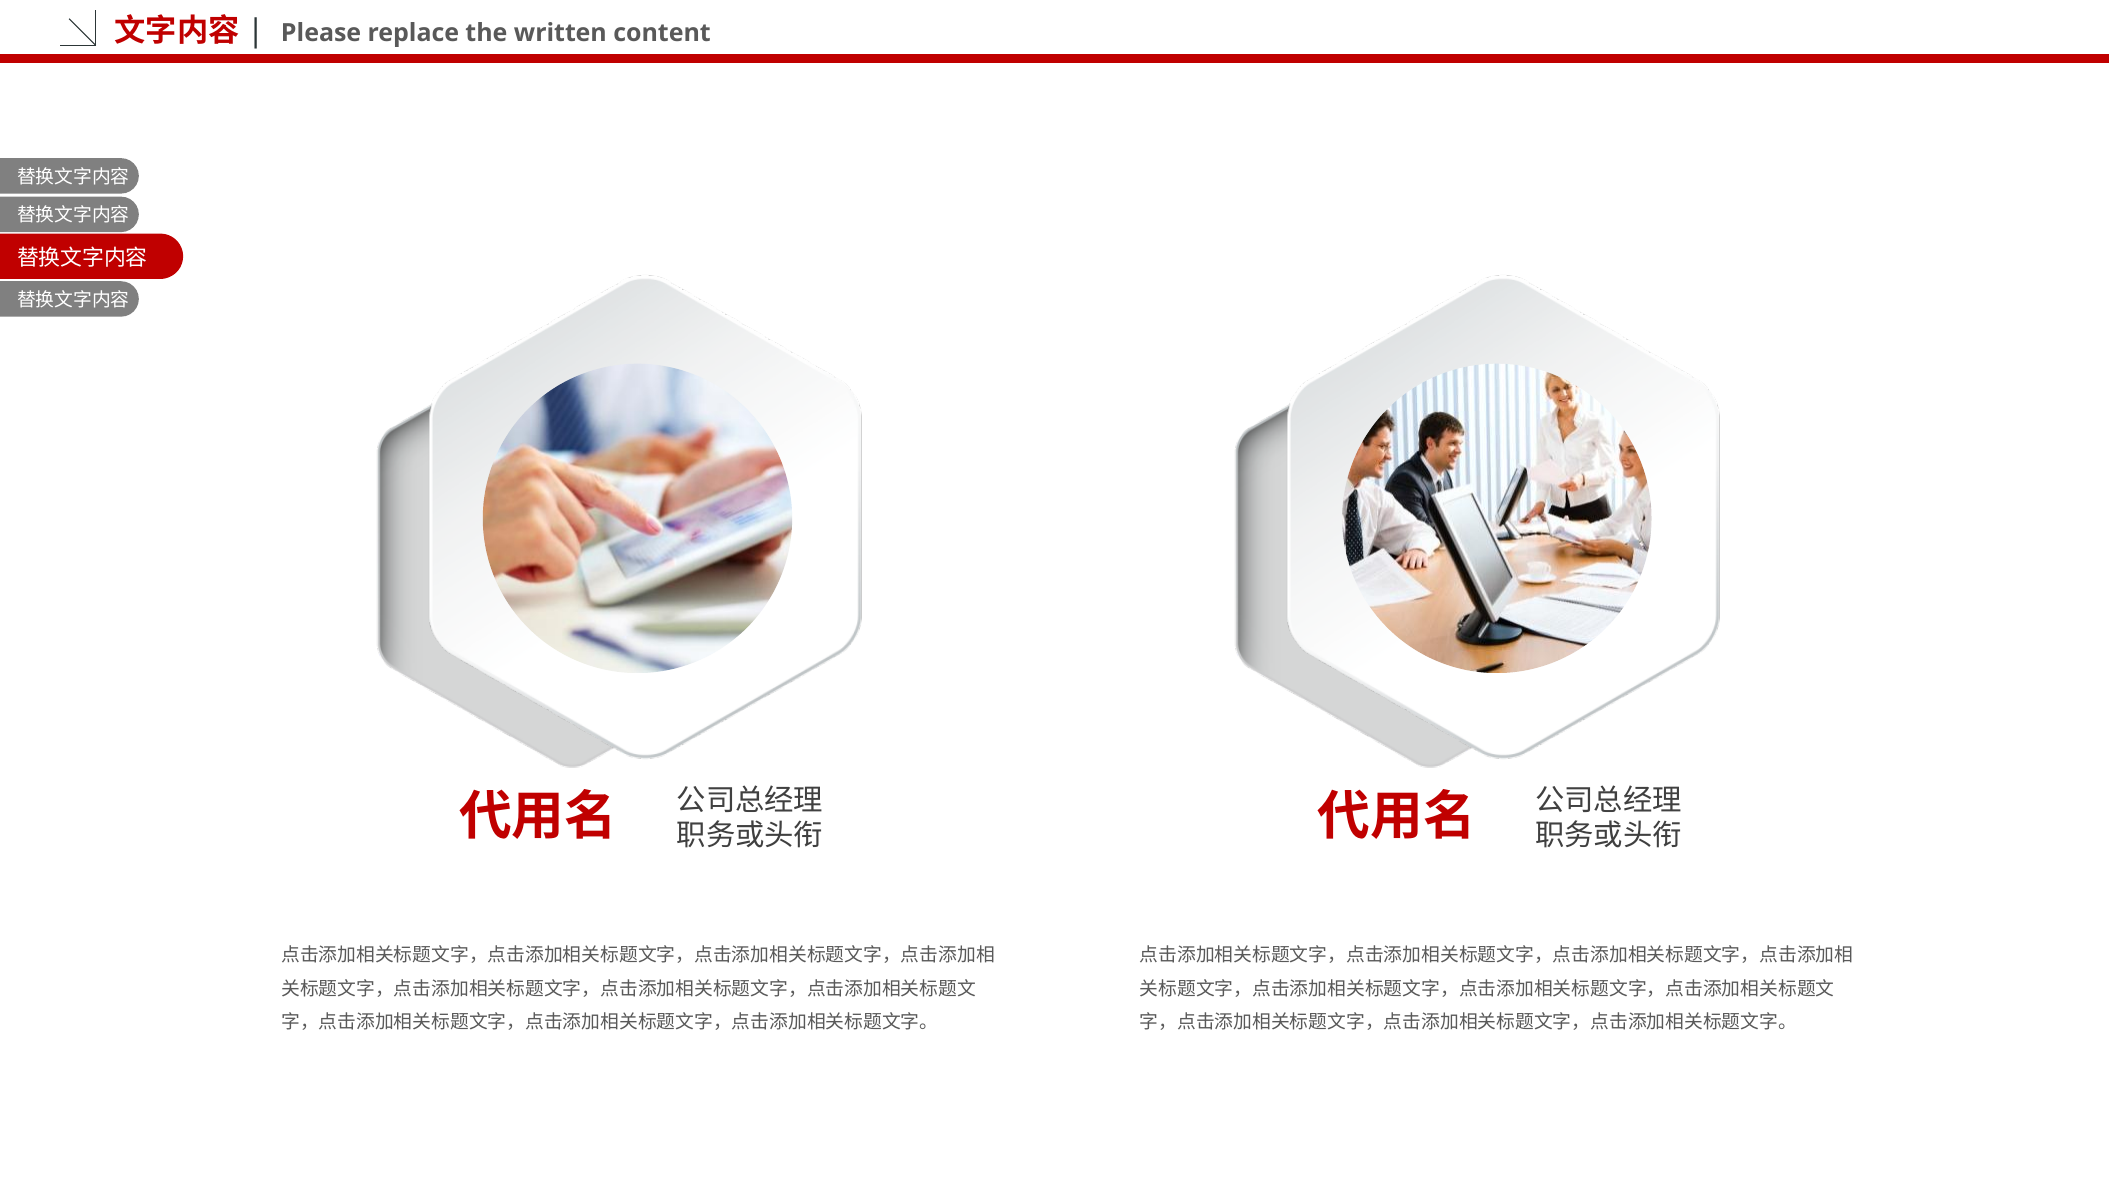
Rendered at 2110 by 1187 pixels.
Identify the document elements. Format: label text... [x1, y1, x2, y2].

text_box [0, 195, 125, 234]
text_box 替换文字内容 [5, 281, 157, 317]
text_box [0, 232, 173, 280]
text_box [60, 9, 96, 46]
text_box 代用名 [1219, 808, 1497, 853]
text_box 替换文字内容 [5, 158, 157, 194]
text_box 点击添加相关标题文字，点击添加相关标题文字，点击添加相关标题文字，点击添加相关标题文字，点击添加相关标题文字，点击添加相关标题文字，点击添加相关标题文字，点击添加相关标题文字，点击添加相关标题文字，点击添加相关标题文字。 [1125, 923, 1879, 1040]
text_box 替换文字内容 [6, 236, 219, 278]
text_box 代用名 [360, 808, 638, 853]
text_box [0, 280, 127, 318]
text_box 点击添加相关标题文字，点击添加相关标题文字，点击添加相关标题文字，点击添加相关标题文字，点击添加相关标题文字，点击添加相关标题文字，点击添加相关标题文字，点击添加相关标题文字，点击添加相关标题文字，点击添加相关标题文字。 [266, 923, 1020, 1040]
text_box 文字内容| Please replace the written content [103, 4, 927, 54]
text_box [0, 157, 127, 195]
picture [316, 227, 935, 808]
picture [1174, 227, 1793, 808]
text_box 公司总经理 职务或头衔 [1497, 808, 1720, 859]
text_box 公司总经理 职务或头衔 [638, 808, 862, 859]
text_box 替换文字内容 [5, 196, 157, 233]
